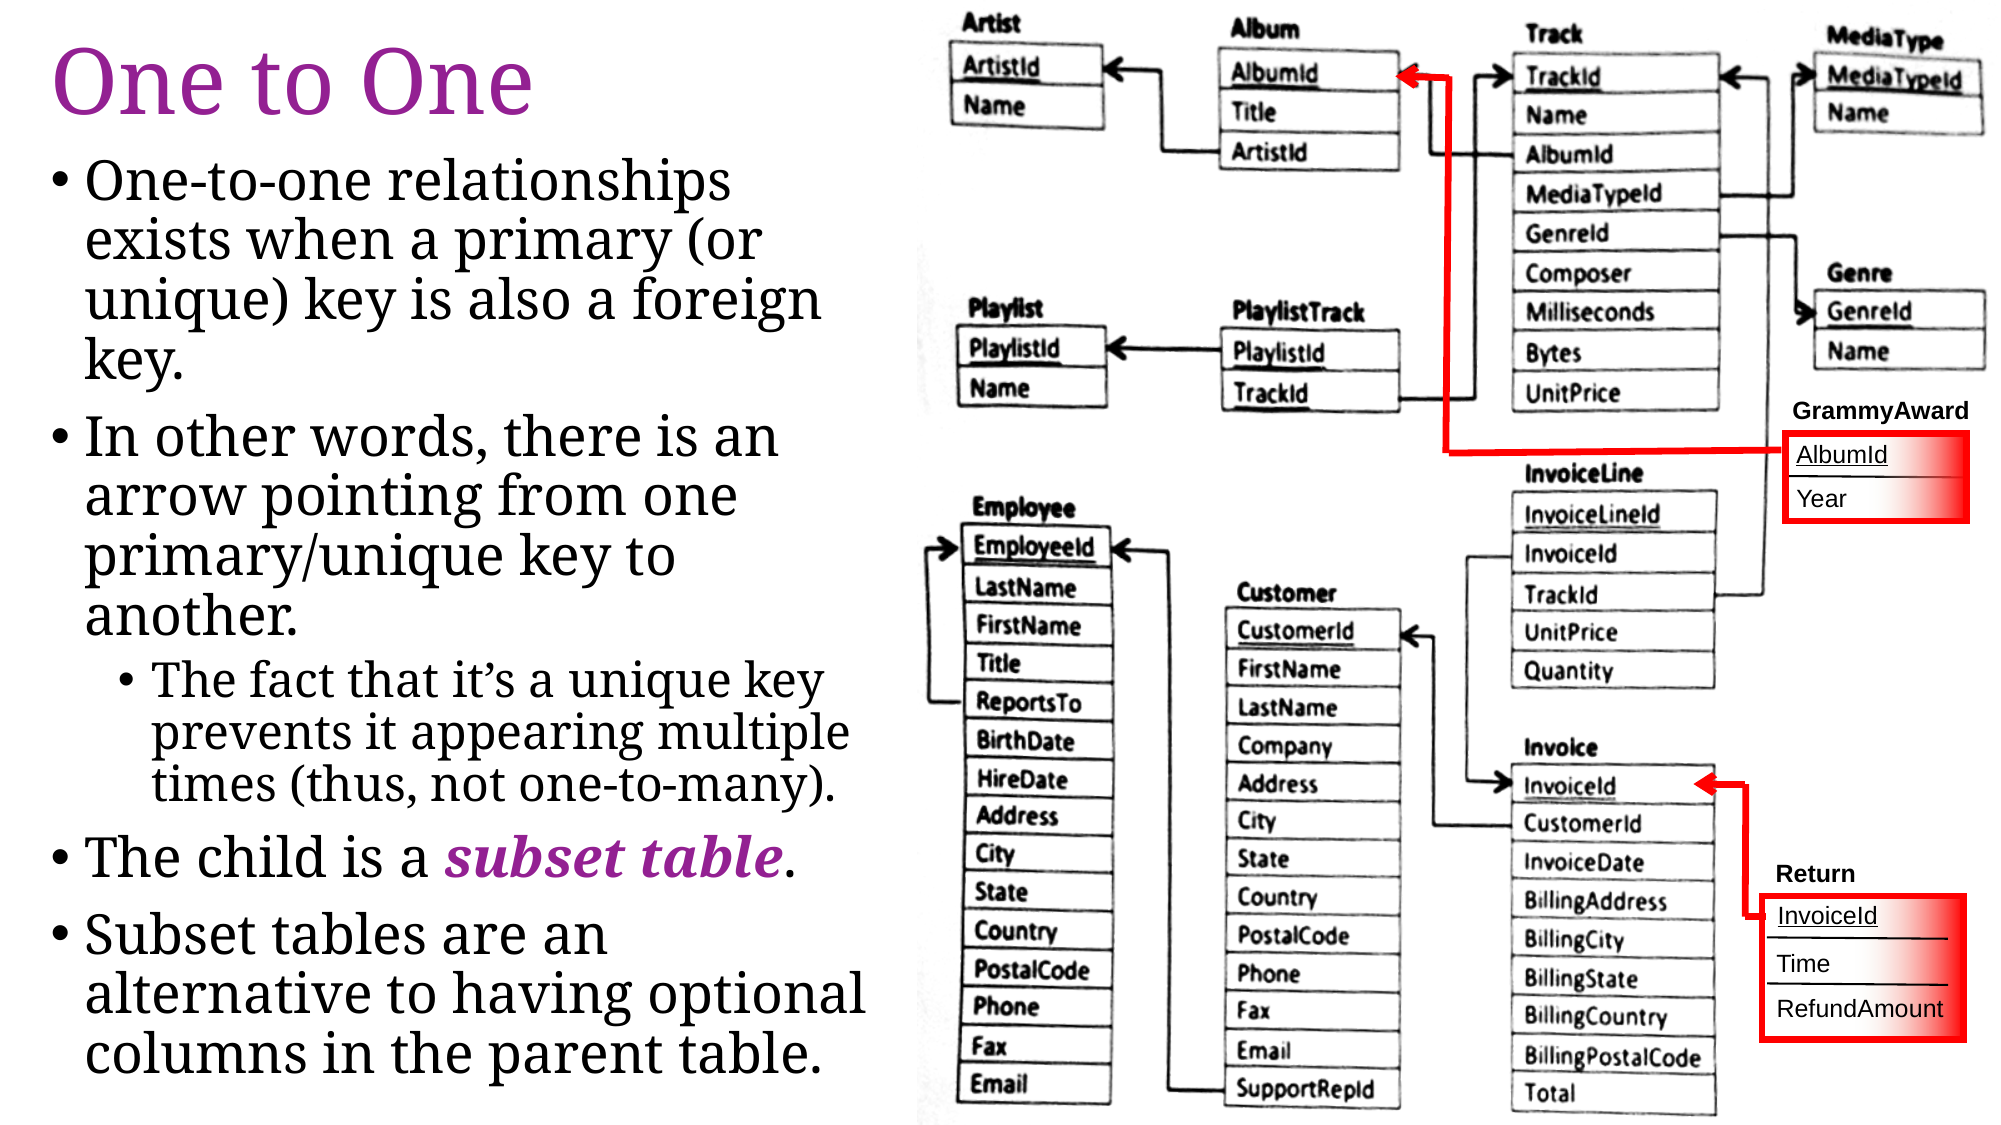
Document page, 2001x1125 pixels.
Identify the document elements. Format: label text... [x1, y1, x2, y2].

list One-to-one relationships exists when a primary (or unique) key is also a foreign key. In other words, there is an arrow pointing from one primary/unique key to another. The fact that it’s a unique key prevents it appearing multiple times (thus, not one-to-many). The child is a subset table. Subset tables are an alternative to having optional columns in the parent table. [35, 144, 906, 1094]
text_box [1450, 449, 1782, 453]
title One to One [35, 24, 878, 144]
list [917, 0, 2000, 1125]
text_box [1445, 76, 1450, 454]
